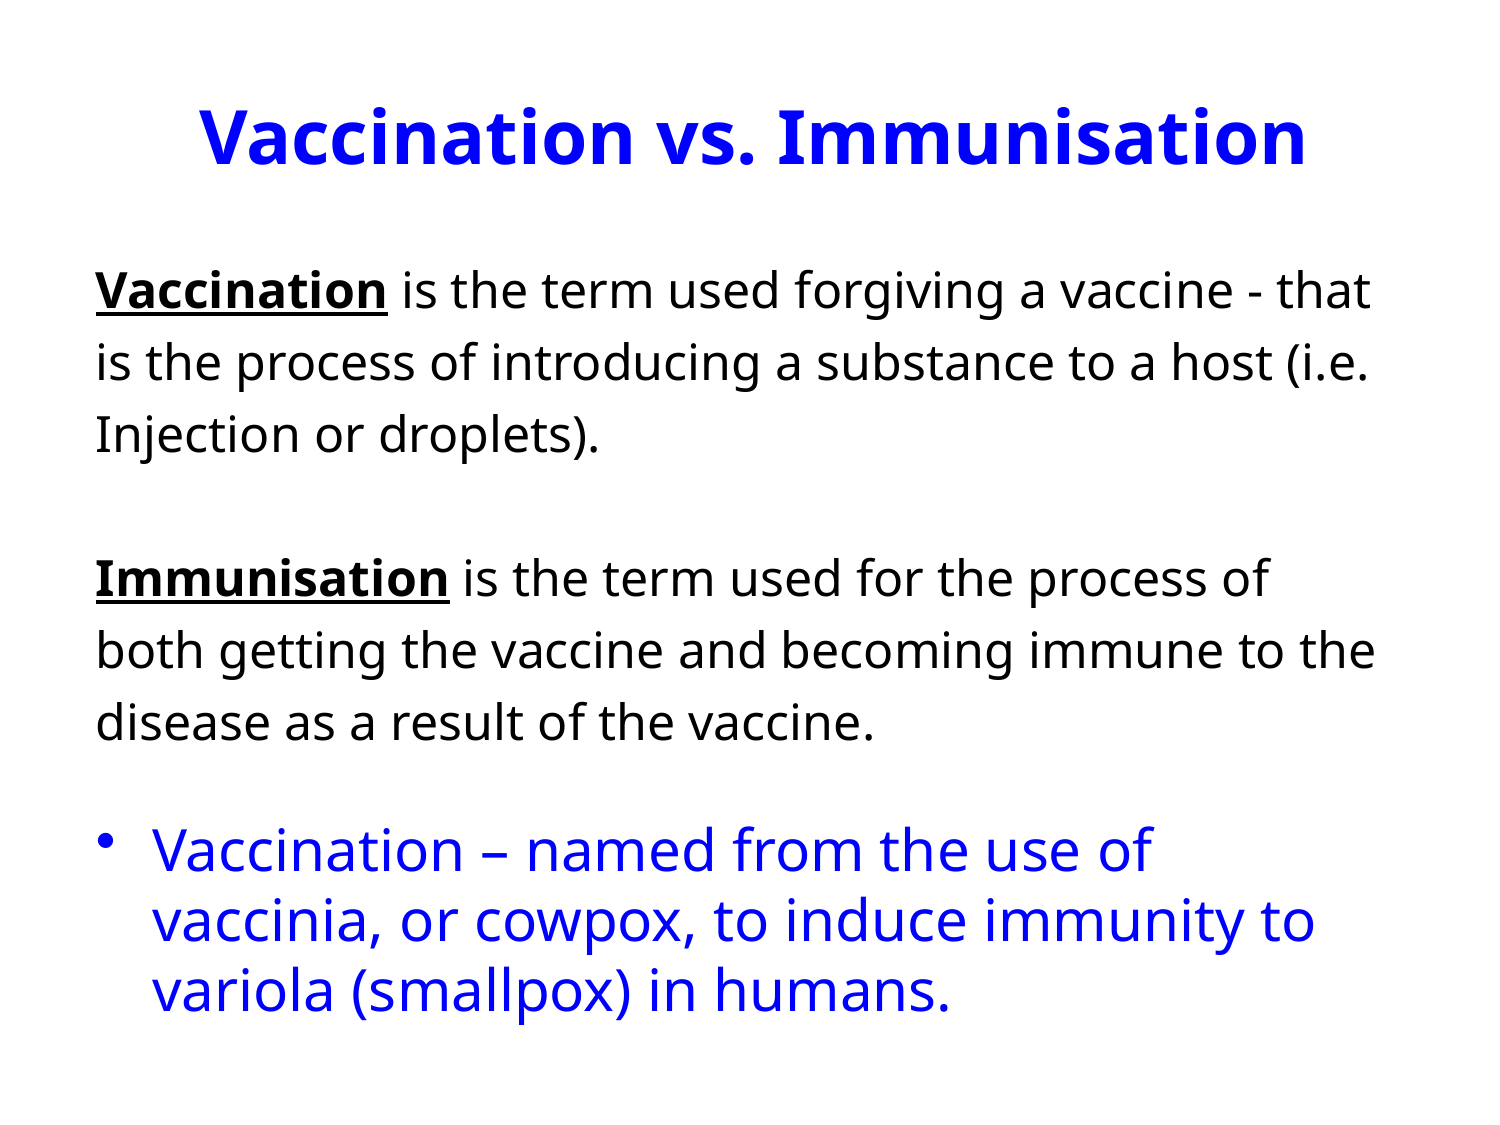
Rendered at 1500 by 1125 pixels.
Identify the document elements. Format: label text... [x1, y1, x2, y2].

text_box Vaccination vs. Immunisation [184, 81, 1325, 187]
text_box Vaccination – named from the use of vaccinia, or cowpox, to induce immunity to variola (smallpox) in humans. [81, 805, 1371, 1059]
text_box Vaccination is the term used forgiving a vaccine - that is the process of introducing a substance to a host (i.e. Injection or droplets). Immunisation is the term used for the process of both getting the vaccine and becoming immune to the disease as a result of the vaccine. [81, 238, 1402, 758]
